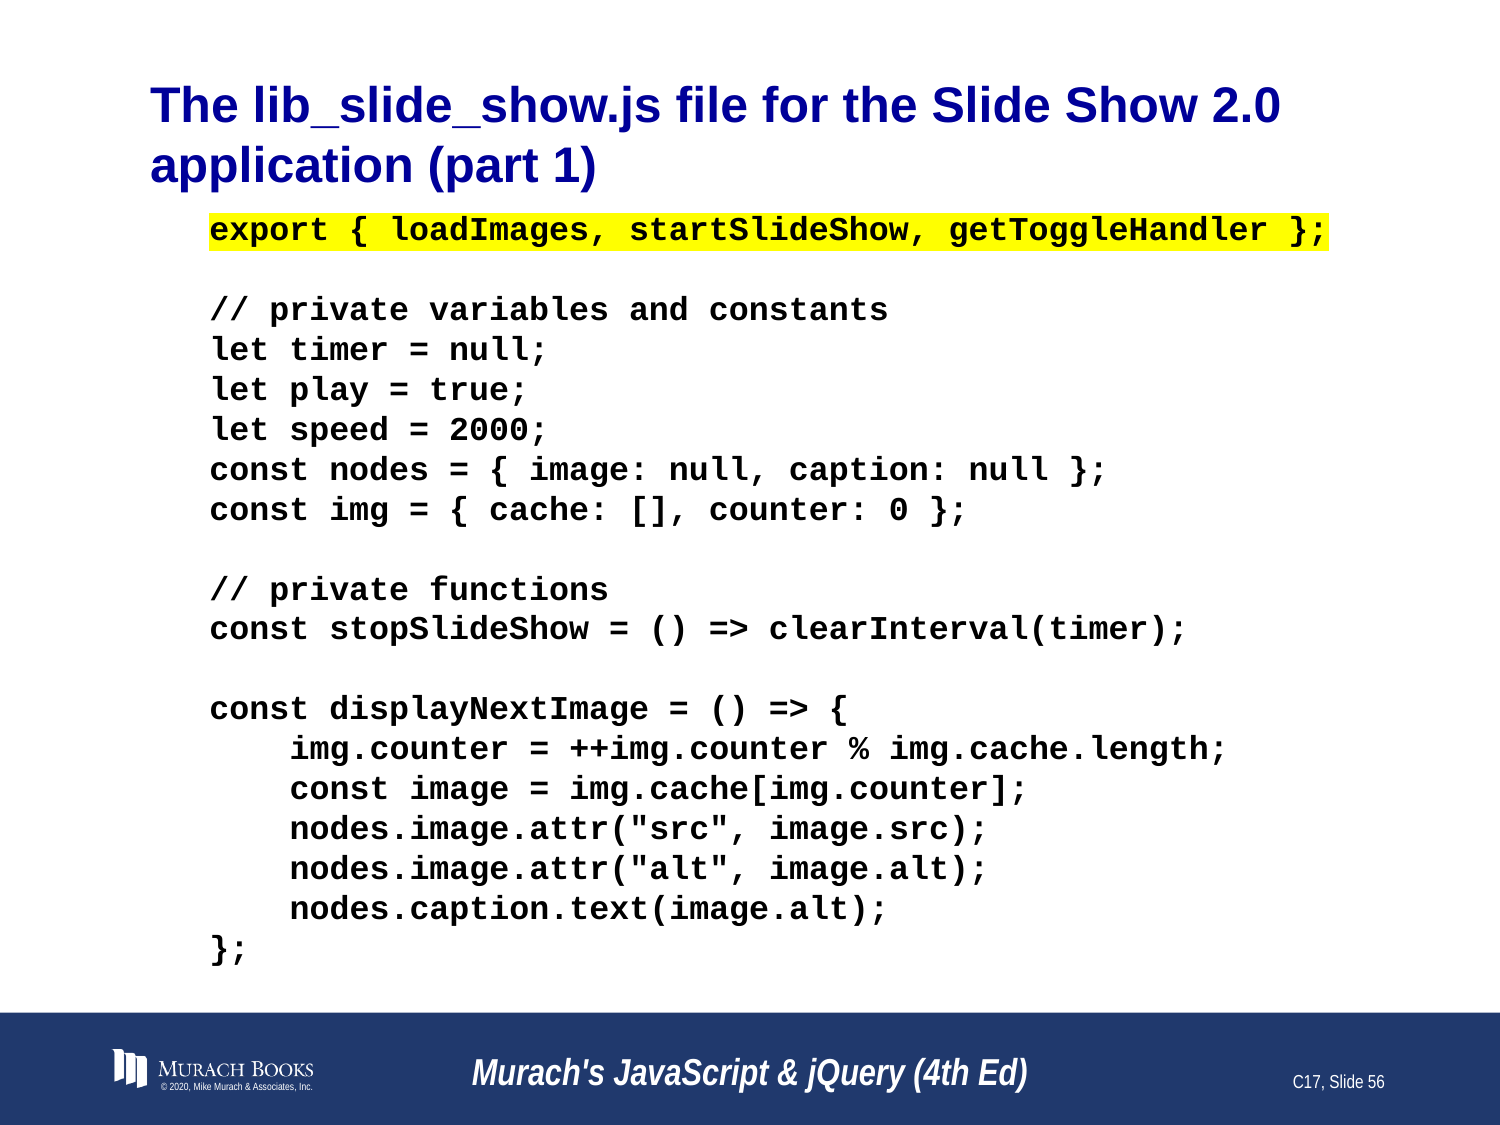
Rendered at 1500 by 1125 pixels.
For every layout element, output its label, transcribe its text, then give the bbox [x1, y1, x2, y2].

list export { loadImages, startSlideShow, getToggleHandler }; // private variables and constants let timer = null; let play = true; let speed = 2000; const nodes = { image: null, caption: null }; const img = { cache: [], counter: 0 }; // private functions const stopSlideShow = () => clearInterval(timer); const displayNextImage = () => { img.counter = ++img.counter % img.cache.length; const image = img.cache[img.counter]; nodes.image.attr("src", image.src); nodes.image.attr("alt", image.alt); nodes.caption.text(image.alt); }; [137, 200, 1350, 1000]
title The lib_slide_show.js file for the Slide Show 2.0 application (part 1) [150, 72, 1350, 194]
footer © 2020, Mike Murach & Associates, Inc. [12, 1025, 463, 1100]
slide_number C17, Slide 56 [1087, 1025, 1400, 1100]
slide_number Murach's JavaScript & jQuery (4th Ed) [463, 1025, 1050, 1100]
